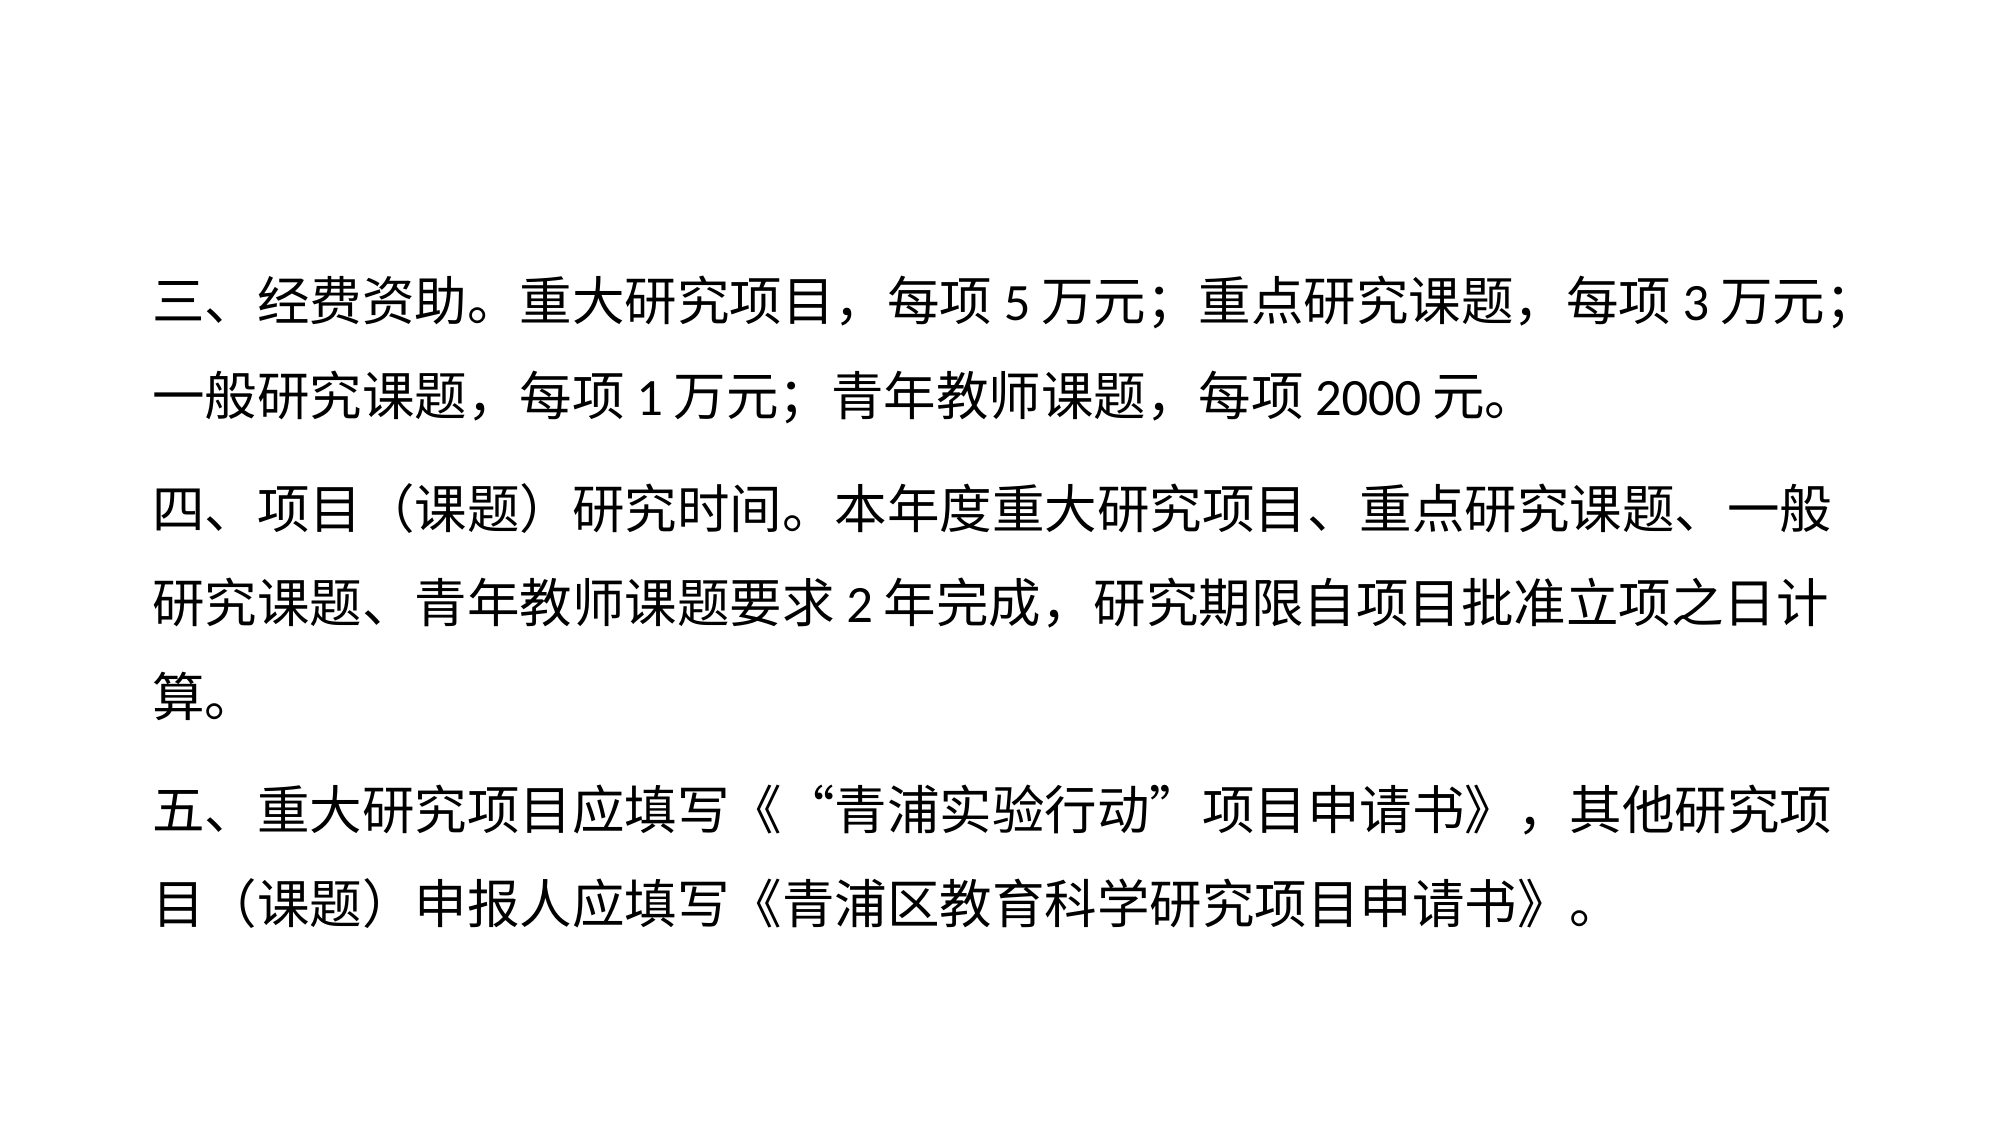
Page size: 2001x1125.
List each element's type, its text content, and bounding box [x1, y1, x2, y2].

list 三、经费资助。重大研究项目，每项5万元；重点研究课题，每项3万元；一般研究课题，每项1万元；青年教师课题，每项2000元。 四、项目（课题）研究时间。本年度重大研究项目、重点研究课题、一般研究课题、青年教师课题要求2年完成，研究期限自项目批准立项之日计算。 五、重大研究项目应填写《“青浦实验行动”项目申请书》，其他研究项目（课题）申报人应填写《青浦区教育科学研究项目申请书》。 [137, 229, 1863, 944]
